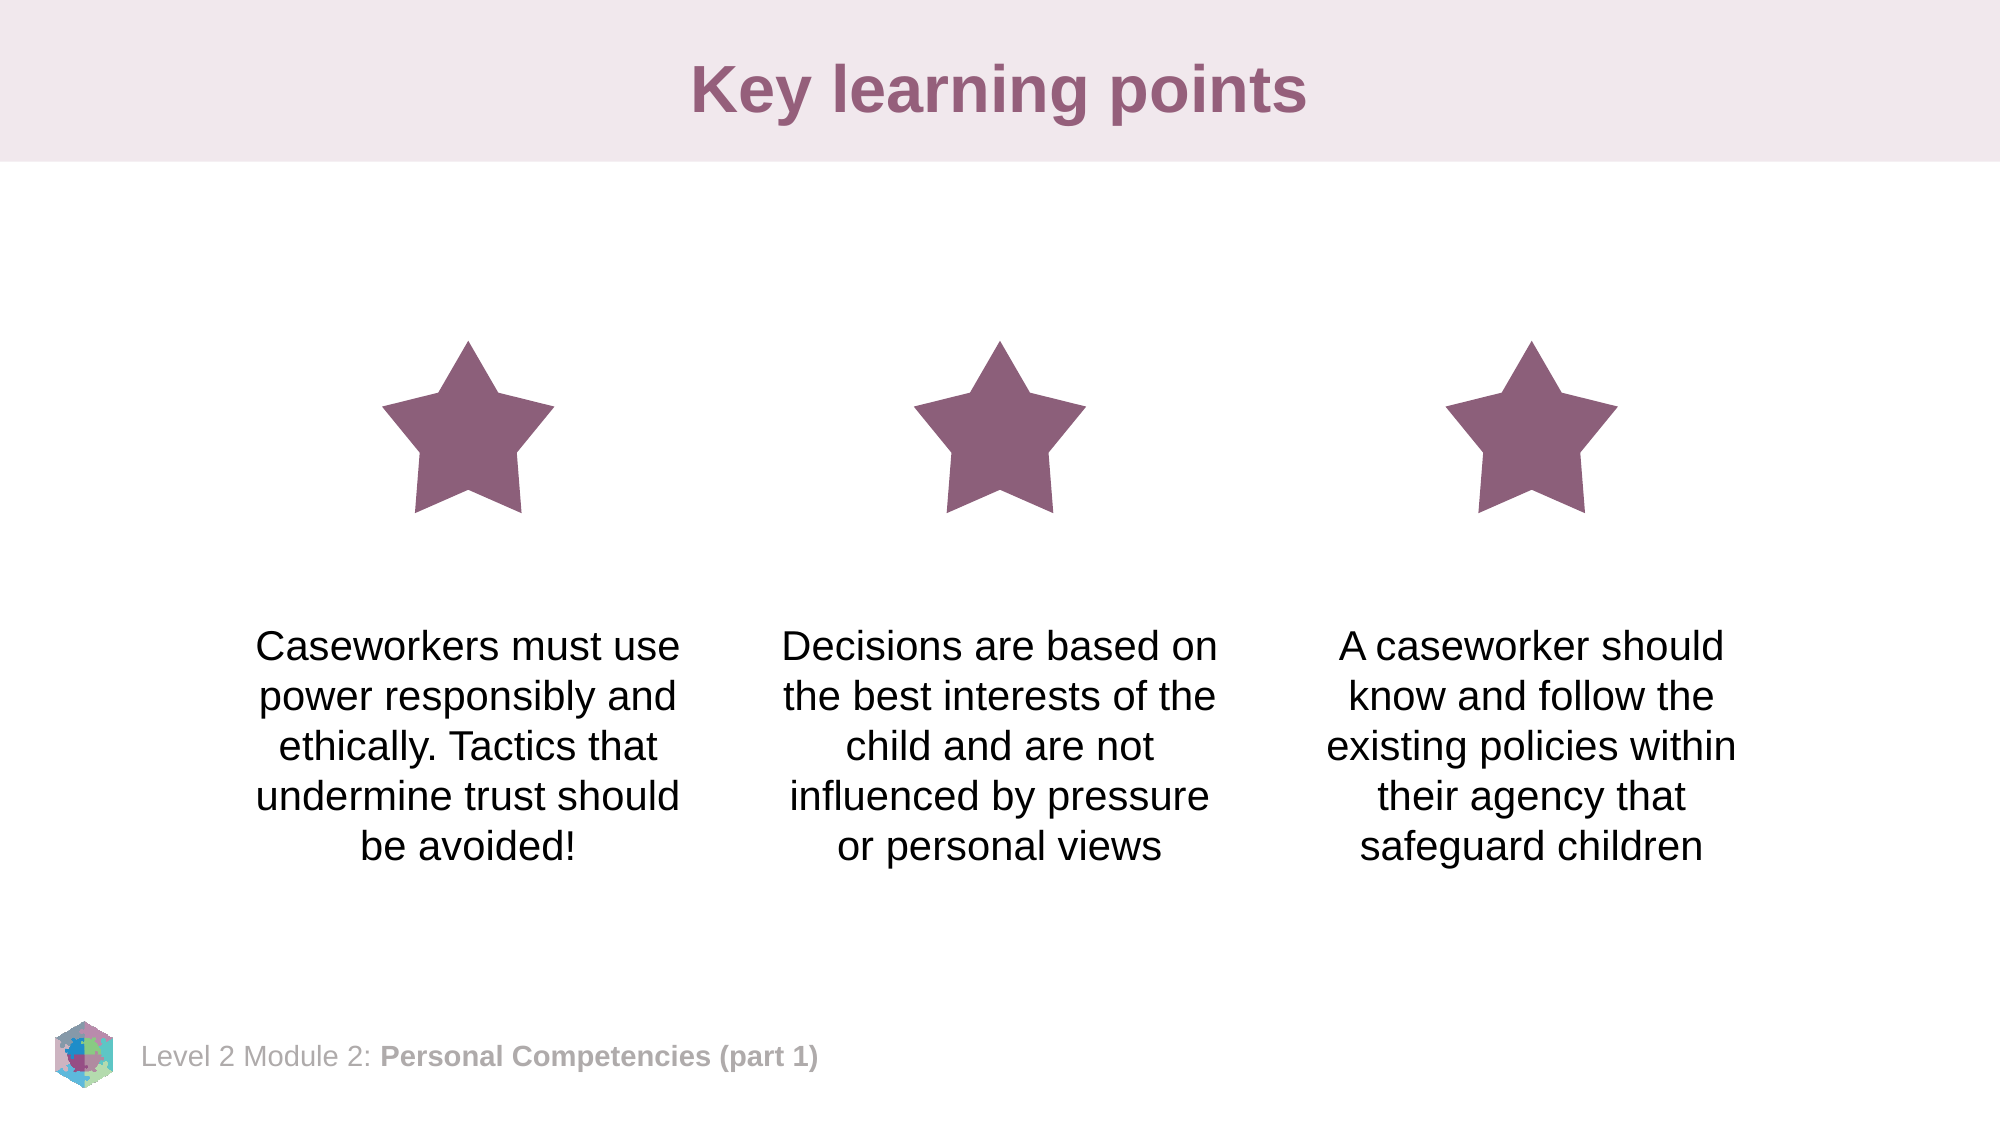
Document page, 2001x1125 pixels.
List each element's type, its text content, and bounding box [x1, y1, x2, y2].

text_box [913, 340, 1087, 514]
text_box [382, 340, 555, 514]
text_box [1445, 340, 1618, 514]
text_box Caseworkers must use power responsibly and ethically. Tactics that undermine trust should be avoided! [230, 611, 706, 877]
picture [55, 1021, 113, 1088]
text_box Decisions are based on the best interests of the child and are not influenced by pressure or personal views [762, 611, 1238, 877]
text_box A caseworker should know and follow the existing policies within their agency that safeguard children [1294, 611, 1770, 877]
title Key learning points [137, 19, 1863, 163]
